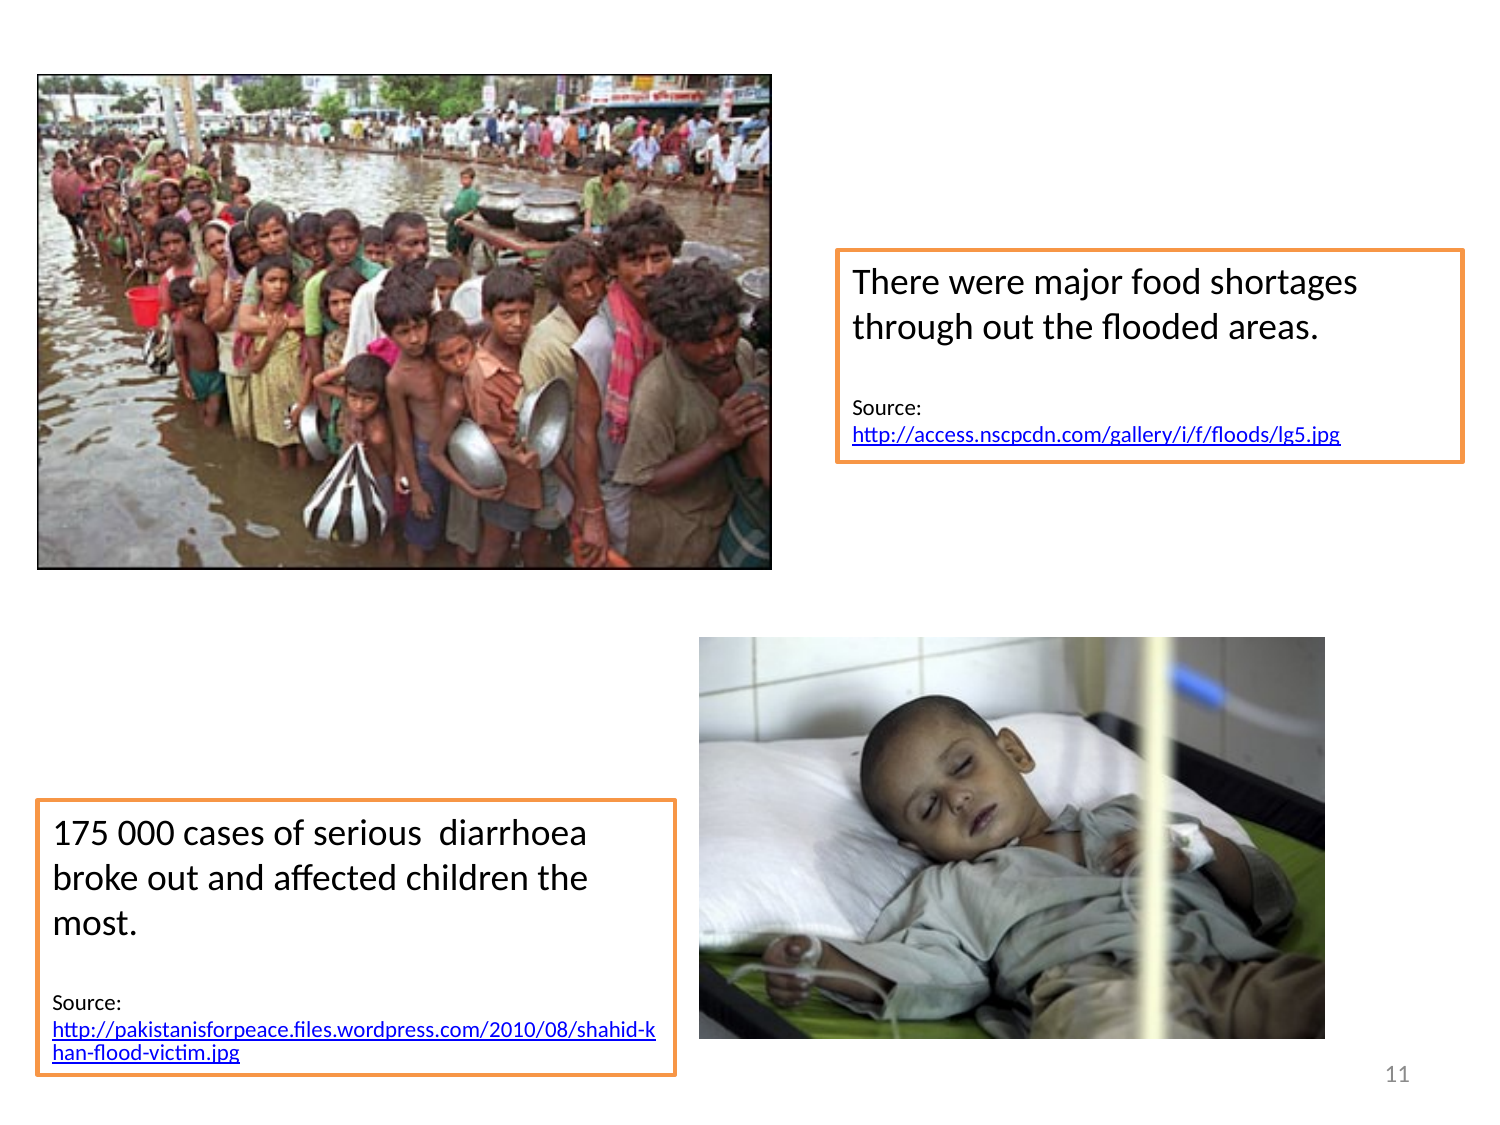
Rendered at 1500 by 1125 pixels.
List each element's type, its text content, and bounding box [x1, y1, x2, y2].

slide_number 11 [1074, 1042, 1425, 1103]
text_box There were major food shortages through out the flooded areas. Source: http://access.nscpcdn.com/gallery/i/f/floods/lg5.jpg [835, 248, 1465, 464]
text_box 175 000 cases of serious diarrhoea broke out and affected children the most. Source: http://pakistanisforpeace.files.wordpress.com/2010/08/shahid-khan-flood-victim.jpg [35, 798, 677, 1077]
picture [699, 637, 1326, 1040]
picture [37, 74, 772, 571]
